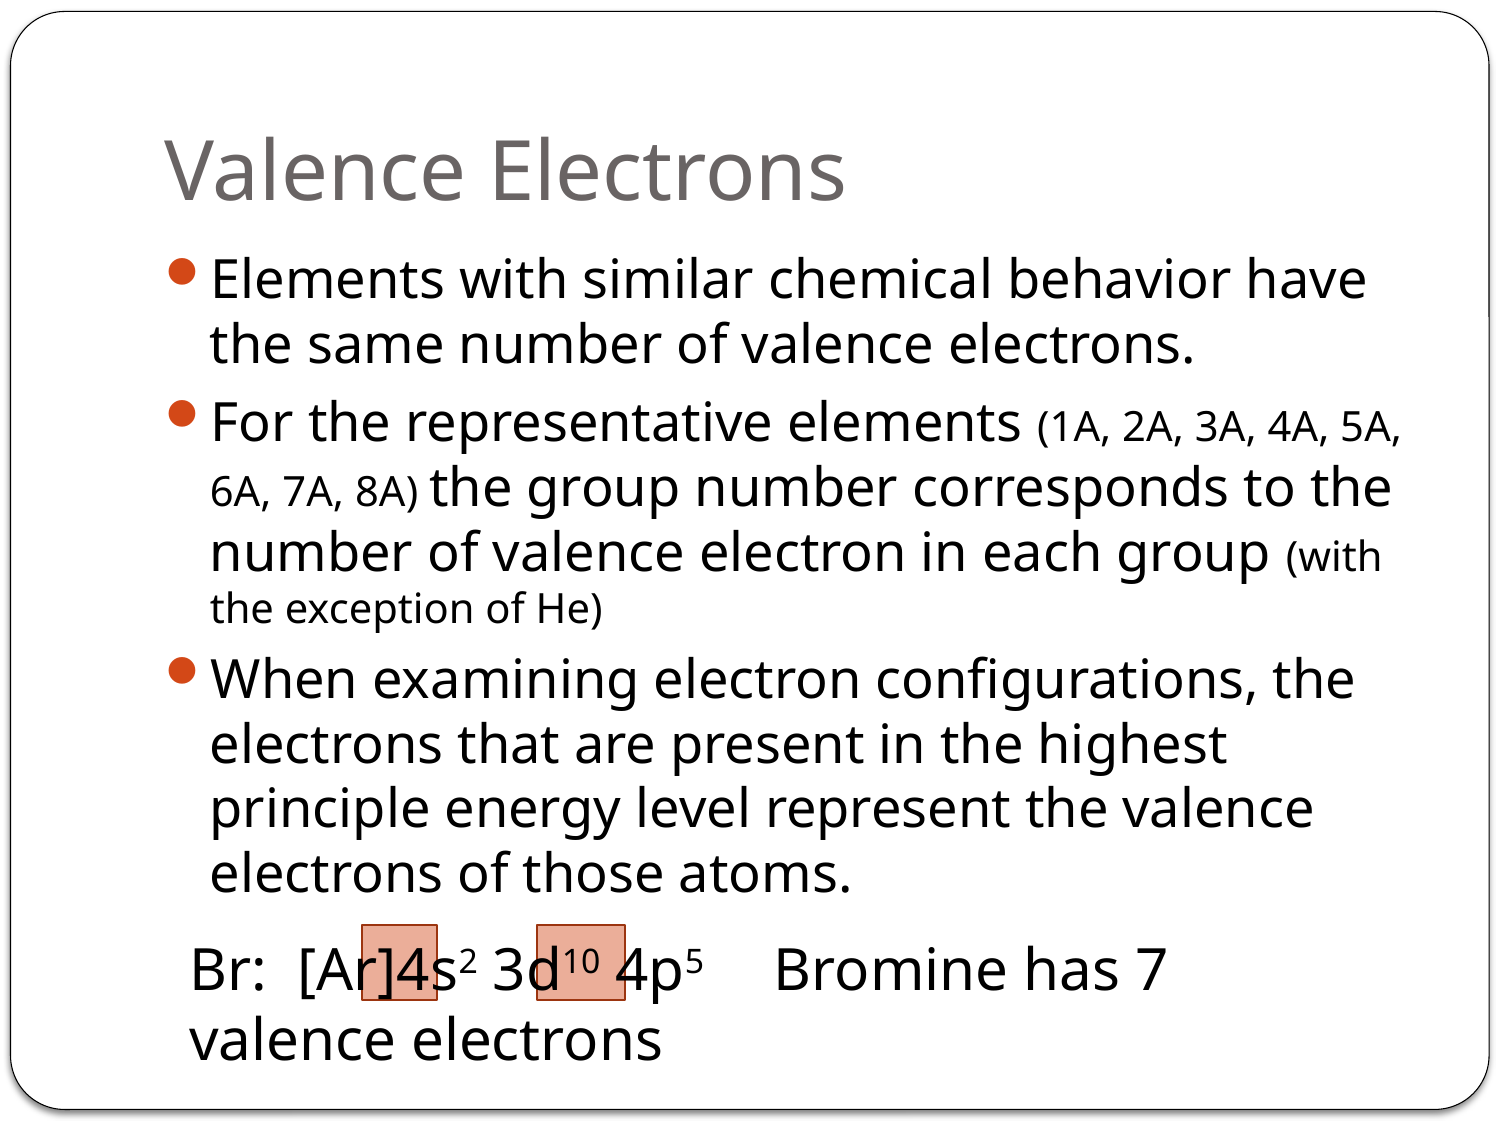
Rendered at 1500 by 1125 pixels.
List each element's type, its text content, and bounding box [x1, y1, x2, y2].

list Elements with similar chemical behavior have the same number of valence electrons. For the representative elements (1A, 2A, 3A, 4A, 5A, 6A, 7A, 8A) the group number corresponds to the number of valence electron in each group (with the exception of He) When examining electron configurations, the electrons that are present in the highest principle energy level represent the valence electrons of those atoms. [150, 237, 1425, 813]
title Valence Electrons [150, 45, 1425, 233]
text_box Br: [Ar]4s2 3d10 4p5 Bromine has 7 valence electrons [174, 924, 1388, 1080]
